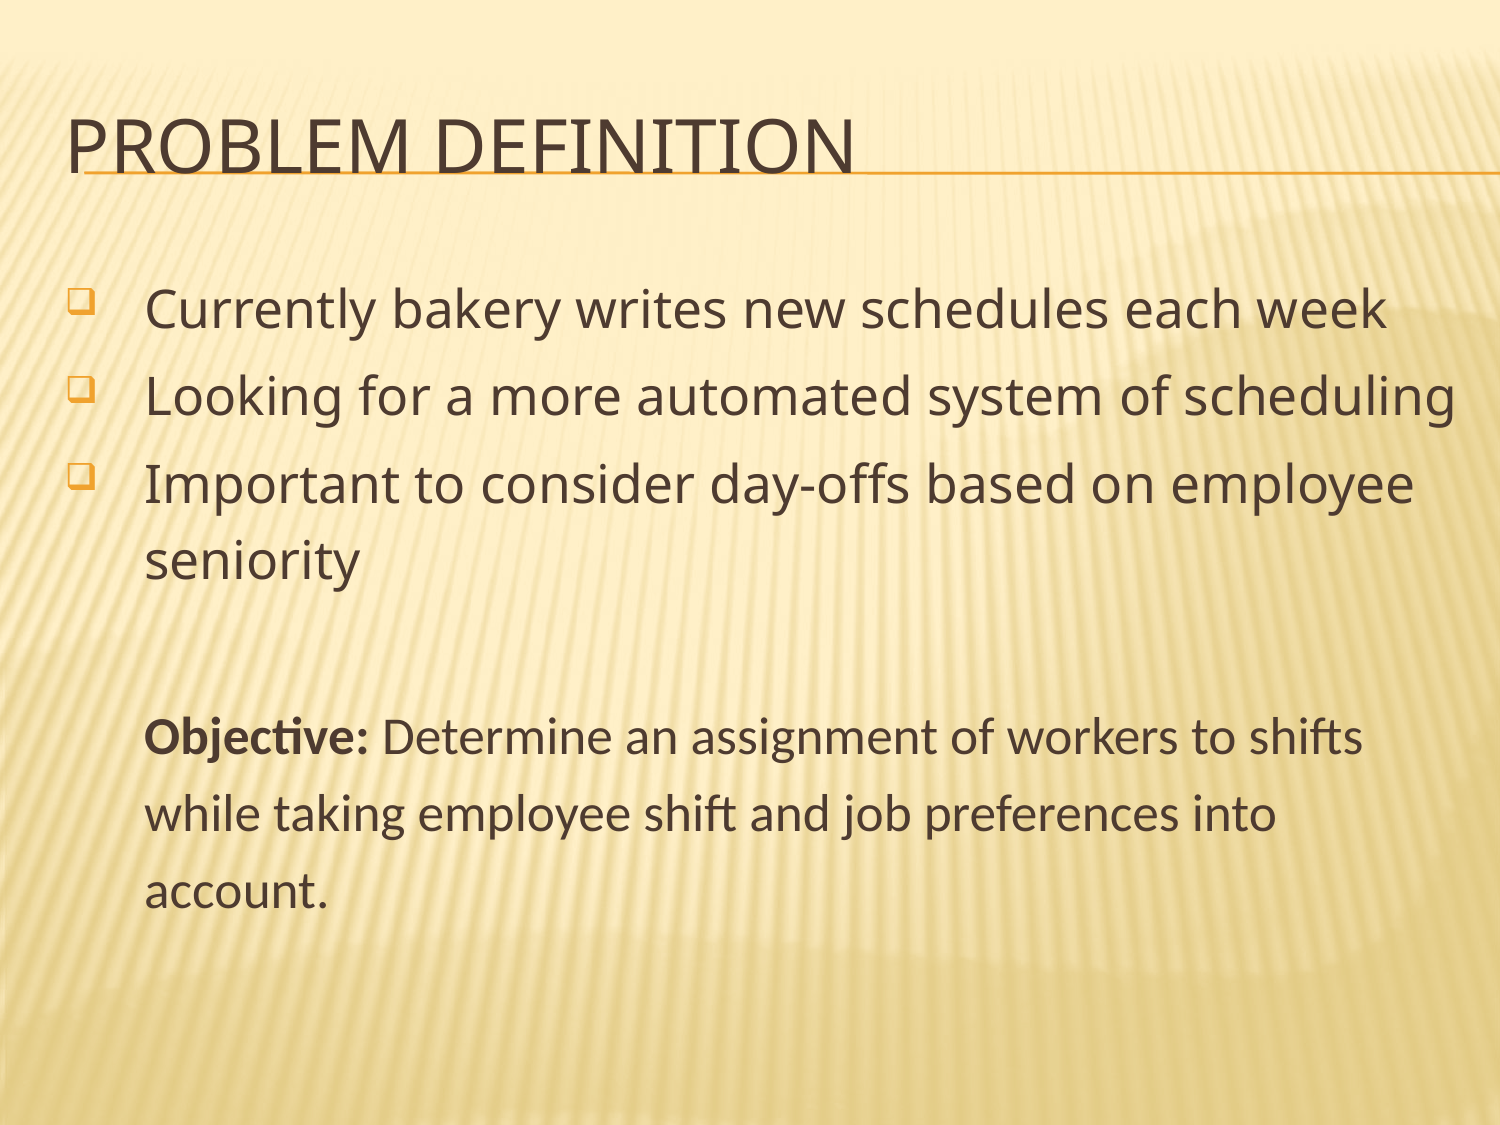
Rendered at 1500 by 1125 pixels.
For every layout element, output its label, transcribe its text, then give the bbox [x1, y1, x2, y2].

list Currently bakery writes new schedules each week Looking for a more automated system of scheduling Important to consider day-offs based on employee seniority Objective: Determine an assignment of workers to shifts while taking employee shift and job preferences into account. [50, 254, 1475, 998]
title Problem Definition [50, 75, 1475, 213]
